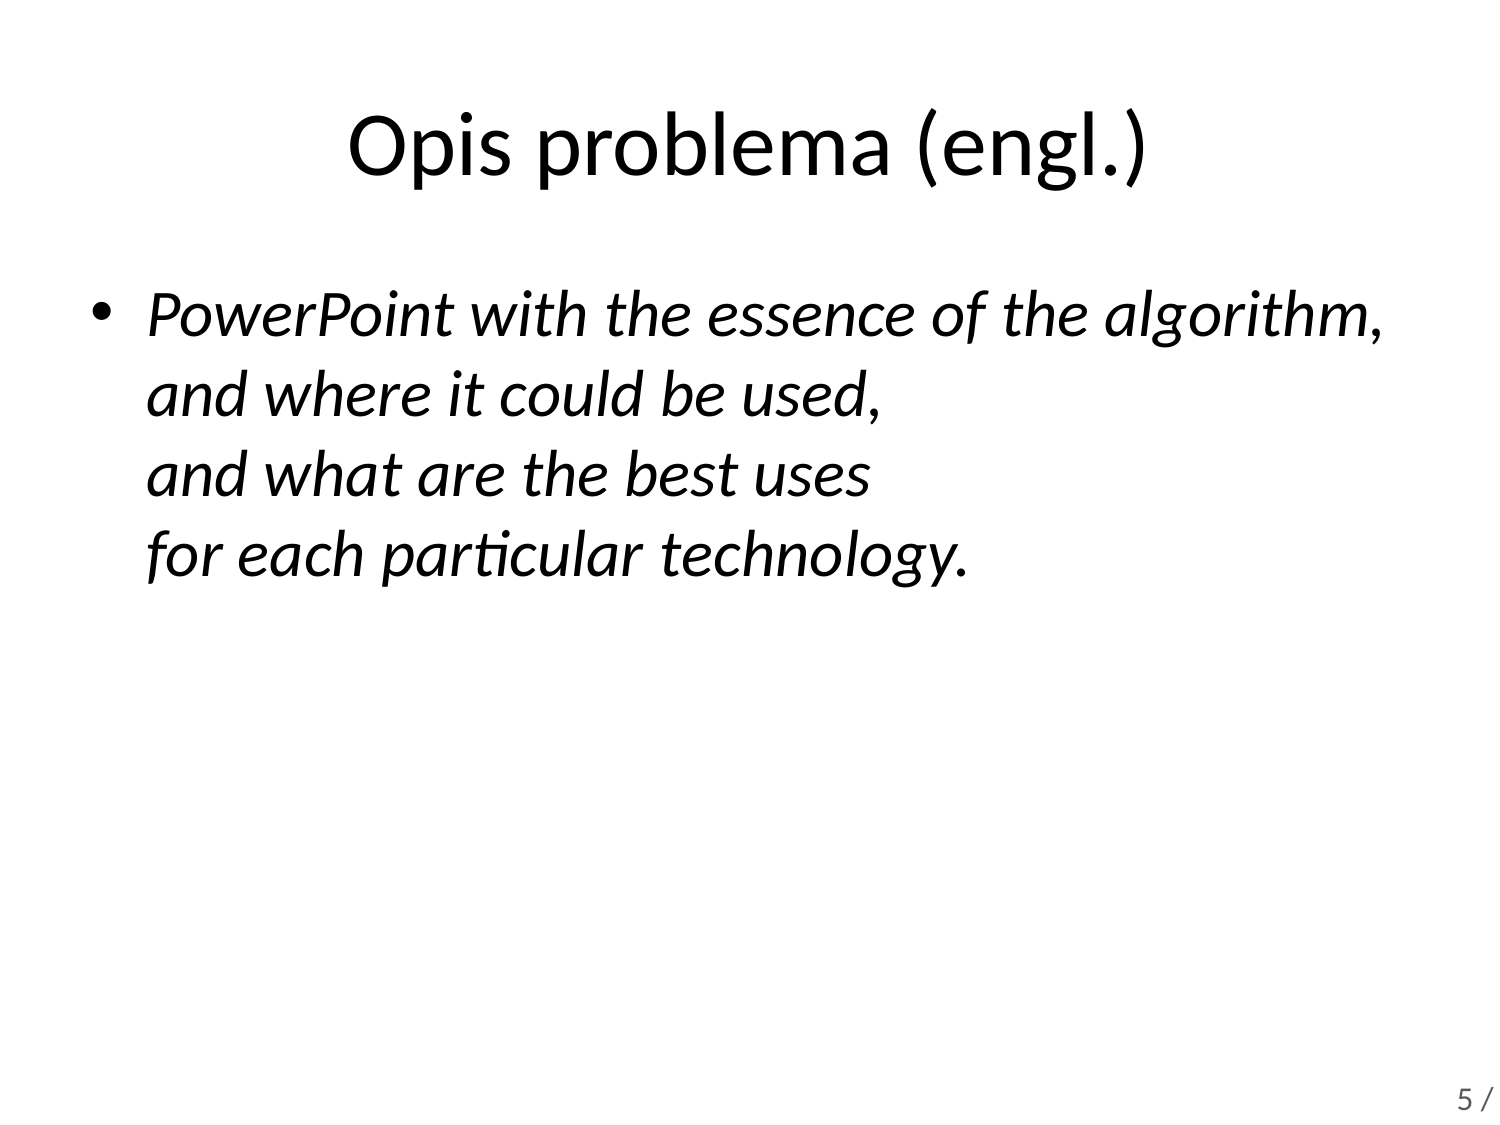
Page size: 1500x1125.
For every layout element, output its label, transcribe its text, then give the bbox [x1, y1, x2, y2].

title Opis problema (engl.) [75, 45, 1425, 233]
list PowerPoint with the essence of the algorithm, and where it could be used, and what are the best uses for each particular technology. [75, 262, 1425, 1005]
